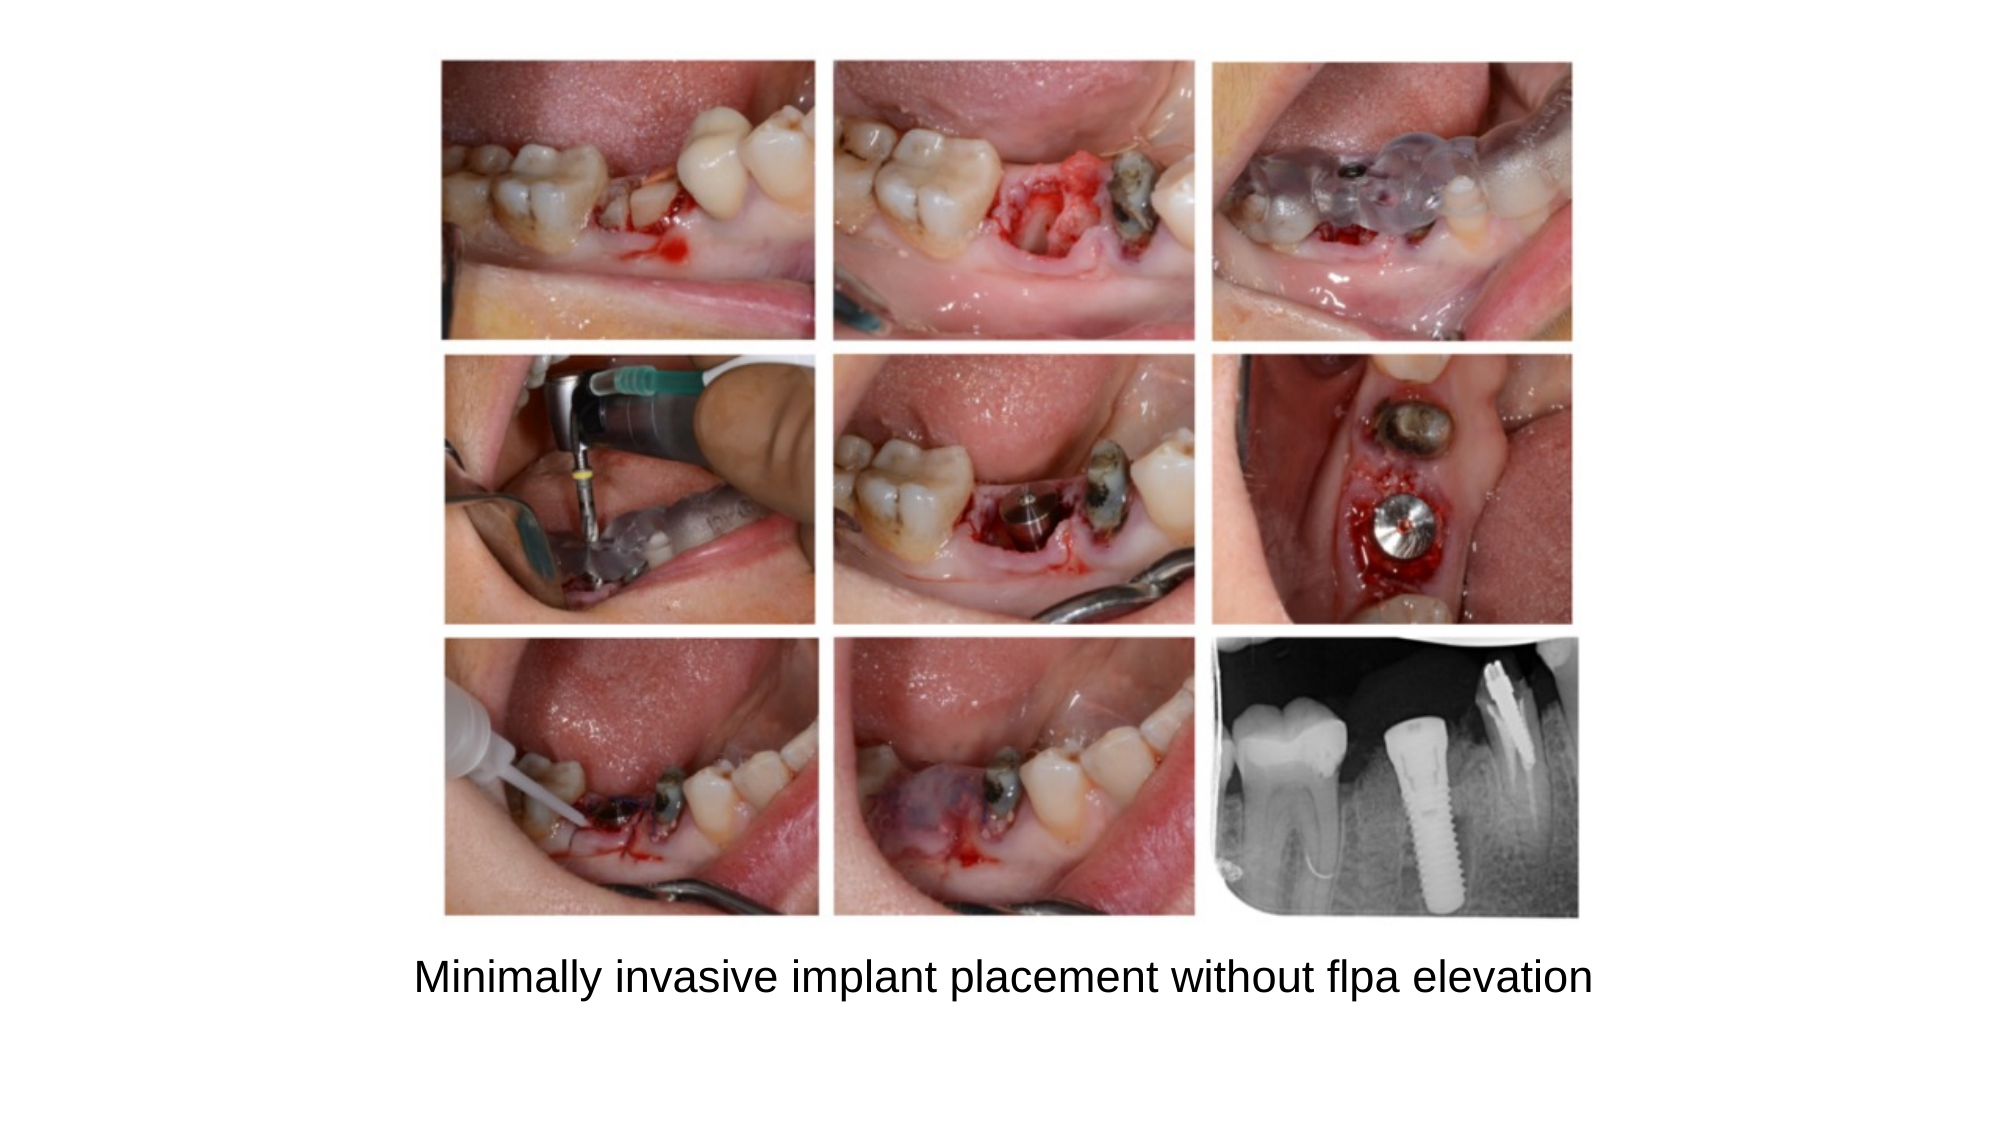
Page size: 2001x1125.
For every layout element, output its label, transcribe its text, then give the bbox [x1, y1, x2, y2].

picture [430, 49, 1592, 930]
list Minimally invasive implant placement without flpa elevation [137, 299, 1863, 1014]
